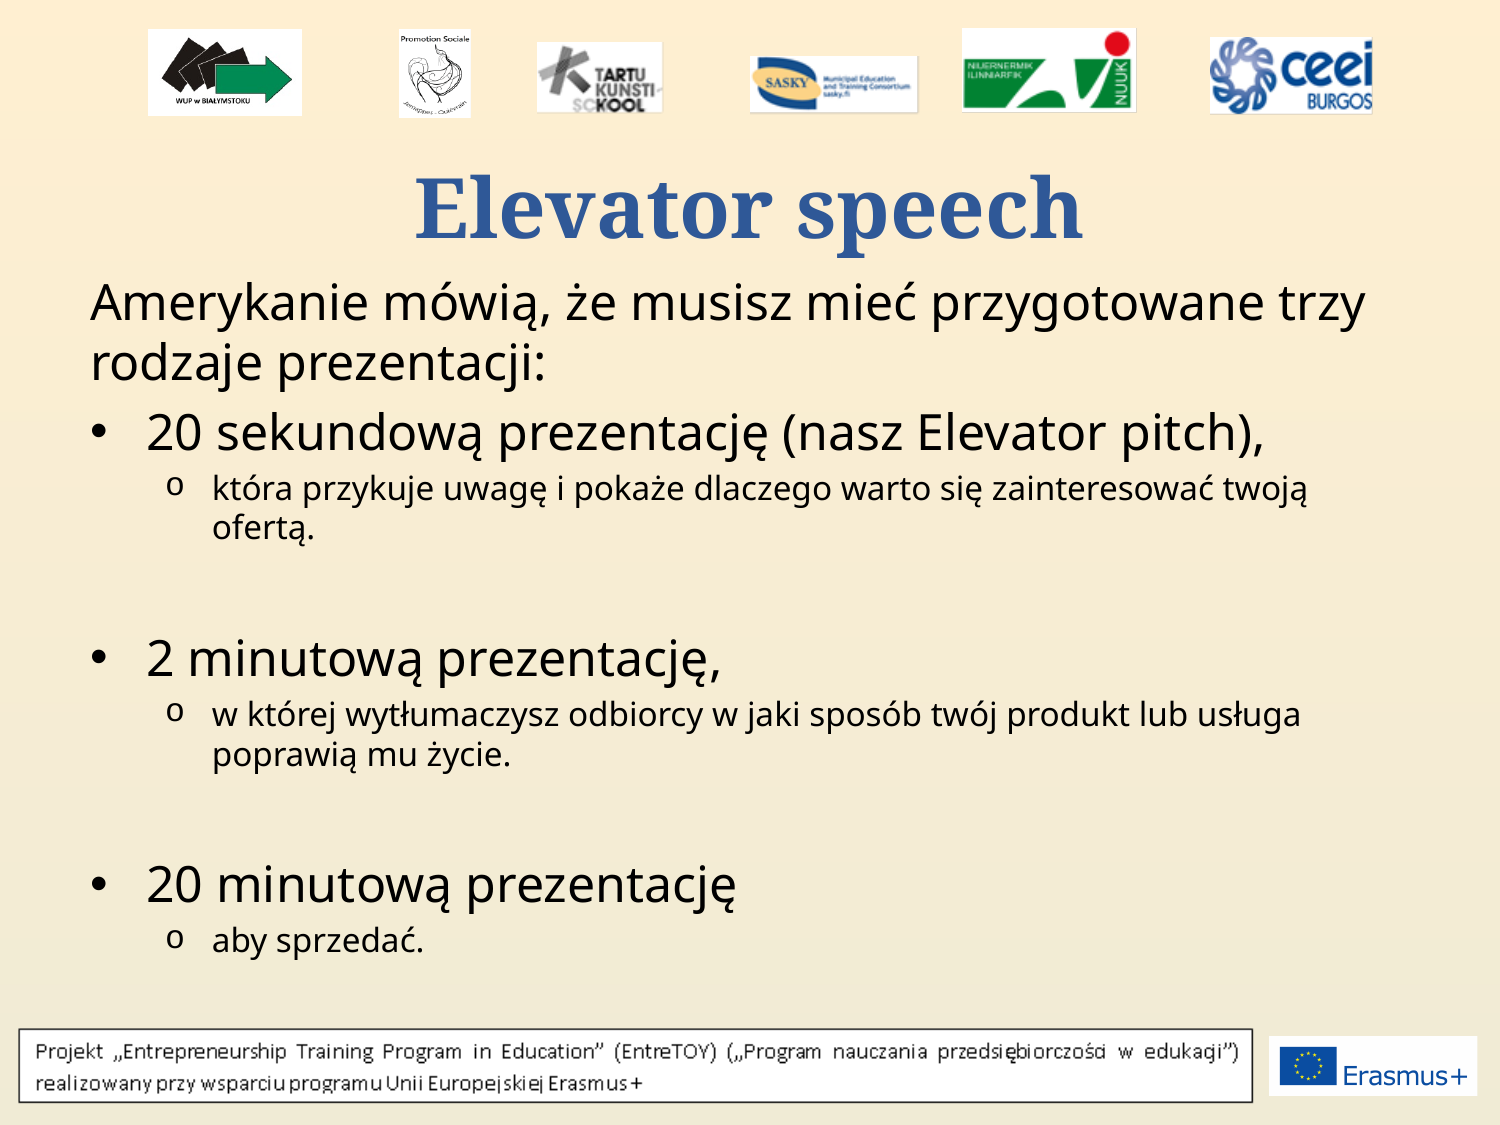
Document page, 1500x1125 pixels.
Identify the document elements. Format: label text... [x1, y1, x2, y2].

list Amerykanie mówią, że musisz mieć przygotowane trzy rodzaje prezentacji: 20 sekundową prezentację (nasz Elevator pitch), która przykuje uwagę i pokaże dlaczego warto się zainteresować twoją ofertą. 2 minutową prezentację, w której wytłumaczysz odbiorcy w jaki sposób twój produkt lub usługa poprawią mu życie. 20 minutową prezentację aby sprzedać. [75, 262, 1425, 1005]
picture [962, 28, 1140, 116]
picture [399, 29, 471, 118]
title Elevator speech [75, 125, 1425, 262]
picture [537, 42, 668, 118]
picture [1210, 37, 1374, 116]
picture [750, 56, 921, 116]
picture [17, 1027, 1255, 1105]
picture [148, 29, 302, 116]
